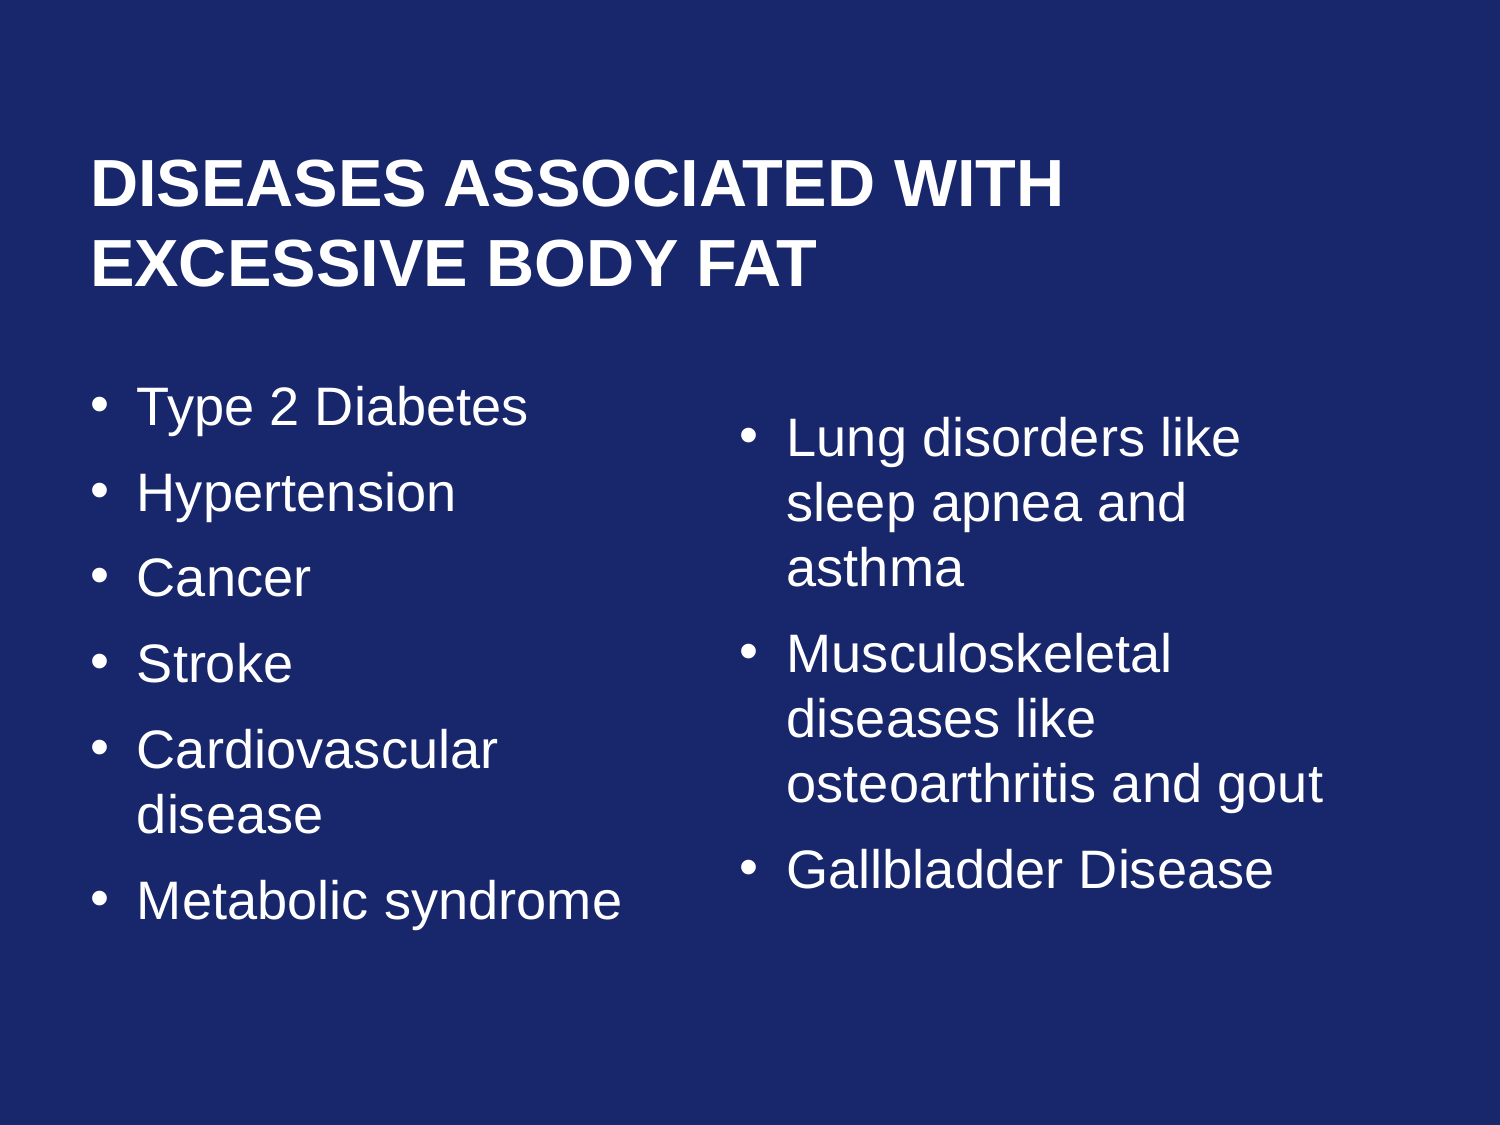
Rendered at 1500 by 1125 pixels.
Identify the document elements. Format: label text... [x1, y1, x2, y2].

list Type 2 Diabetes Hypertension Cancer Stroke Cardiovascular disease Metabolic syndrome [75, 351, 701, 950]
title Diseases Associated with Excessive Body Fat [75, 99, 1350, 339]
list Lung disorders like sleep apnea and asthma Musculoskeletal diseases like osteoarthritis and gout Gallbladder Disease [724, 351, 1350, 950]
